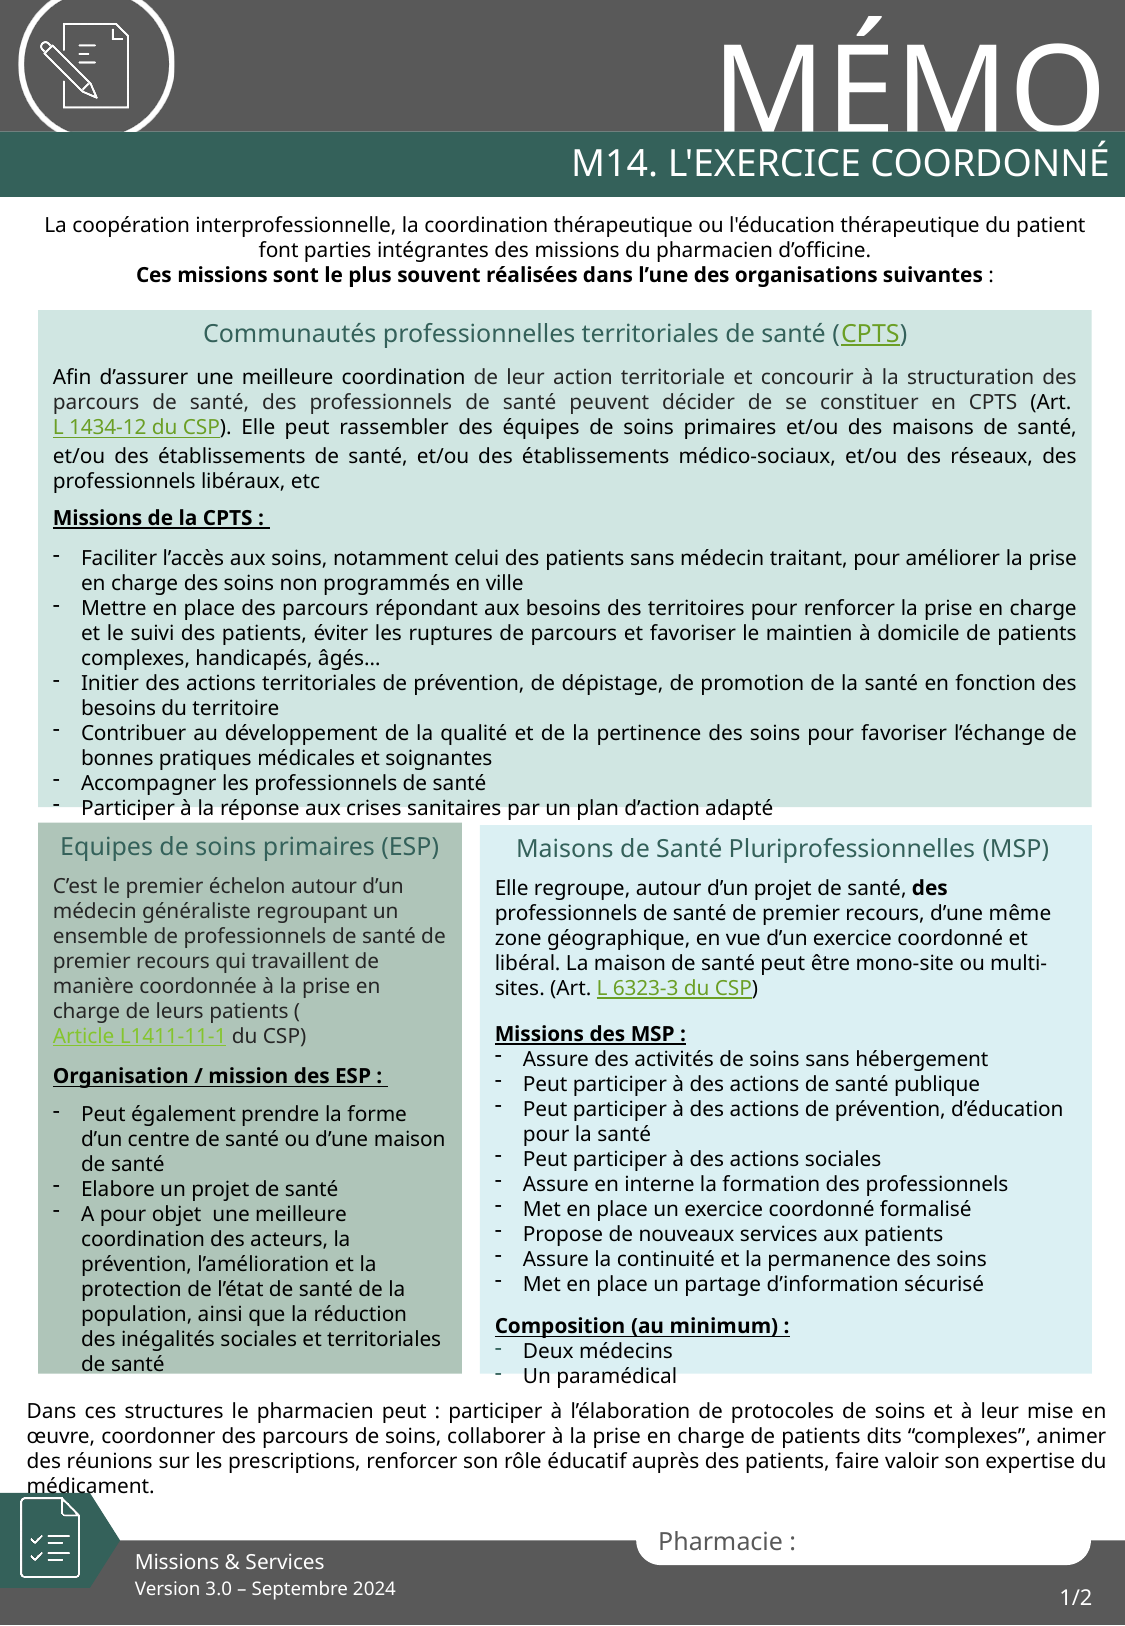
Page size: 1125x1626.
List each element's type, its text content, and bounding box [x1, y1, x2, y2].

text_box Communautés professionnelles territoriales de santé (CPTS) Afin d’assurer une meilleure coordination de leur action territoriale et concourir à la structuration des parcours de santé, des professionnels de santé peuvent décider de se constituer en CPTS (Art. L 1434-12 du CSP). Elle peut rassembler des équipes de soins primaires et/ou des maisons de santé, et/ou des établissements de santé, et/ou des établissements médico-sociaux, et/ou des réseaux, des professionnels libéraux, etc Missions de la CPTS : Faciliter l’accès aux soins, notamment celui des patients sans médecin traitant, pour améliorer la prise en charge des soins non programmés en ville Mettre en place des parcours répondant aux besoins des territoires pour renforcer la prise en charge et le suivi des patients, éviter les ruptures de parcours et favoriser le maintien à domicile de patients complexes, handicapés, âgés… Initier des actions territoriales de prévention, de dépistage, de promotion de la santé en fonction des besoins du territoire Contribuer au développement de la qualité et de la pertinence des soins pour favoriser l’échange de bonnes pratiques médicales et soignantes Accompagner les professionnels de santé Participer à la réponse aux crises sanitaires par un plan d’action adapté [38, 310, 1092, 808]
text_box Equipes de soins primaires (ESP) C’est le premier échelon autour d’un médecin généraliste regroupant un ensemble de professionnels de santé de premier recours qui travaillent de manière coordonnée à la prise en charge de leurs patients (Article L1411-11-1 du CSP) Organisation / mission des ESP : Peut également prendre la forme d’un centre de santé ou d’une maison de santé Elabore un projet de santé A pour objet une meilleure coordination des acteurs, la prévention, l’amélioration et la protection de l’état de santé de la population, ainsi que la réduction des inégalités sociales et territoriales de santé [38, 822, 462, 1374]
picture [18, 0, 175, 132]
title M14. L'exercice Coordonné [36, 136, 1125, 193]
text_box Maisons de Santé Pluriprofessionnelles (MSP) Elle regroupe, autour d’un projet de santé, des professionnels de santé de premier recours, d’une même zone géographique, en vue d’un exercice coordonné et libéral. La maison de santé peut être mono-site ou multi-sites. (Art. L 6323-3 du CSP) Missions des MSP : Assure des activités de soins sans hébergement Peut participer à des actions de santé publique Peut participer à des actions de prévention, d’éducation pour la santé Peut participer à des actions sociales Assure en interne la formation des professionnels Met en place un exercice coordonné formalisé Propose de nouveaux services aux patients Assure la continuité et la permanence des soins Met en place un partage d’information sécurisé Composition (au minimum) : Deux médecins Un paramédical [479, 825, 1092, 1374]
text_box 1/2 [1030, 1570, 1122, 1623]
text_box La coopération interprofessionnelle, la coordination thérapeutique ou l'éducation thérapeutique du patient font parties intégrantes des missions du pharmacien d’officine. Ces missions sont le plus souvent réalisées dans l’une des organisations suivantes : [18, 203, 1111, 294]
picture [20, 1505, 80, 1578]
text_box Dans ces structures le pharmacien peut : participer à l’élaboration de protocoles de soins et à leur mise en œuvre, coordonner des parcours de soins, collaborer à la prise en charge de patients dits “complexes”, animer des réunions sur les prescriptions, renforcer son rôle éducatif auprès des patients, faire valoir son expertise du médicament. [11, 1389, 1122, 1505]
